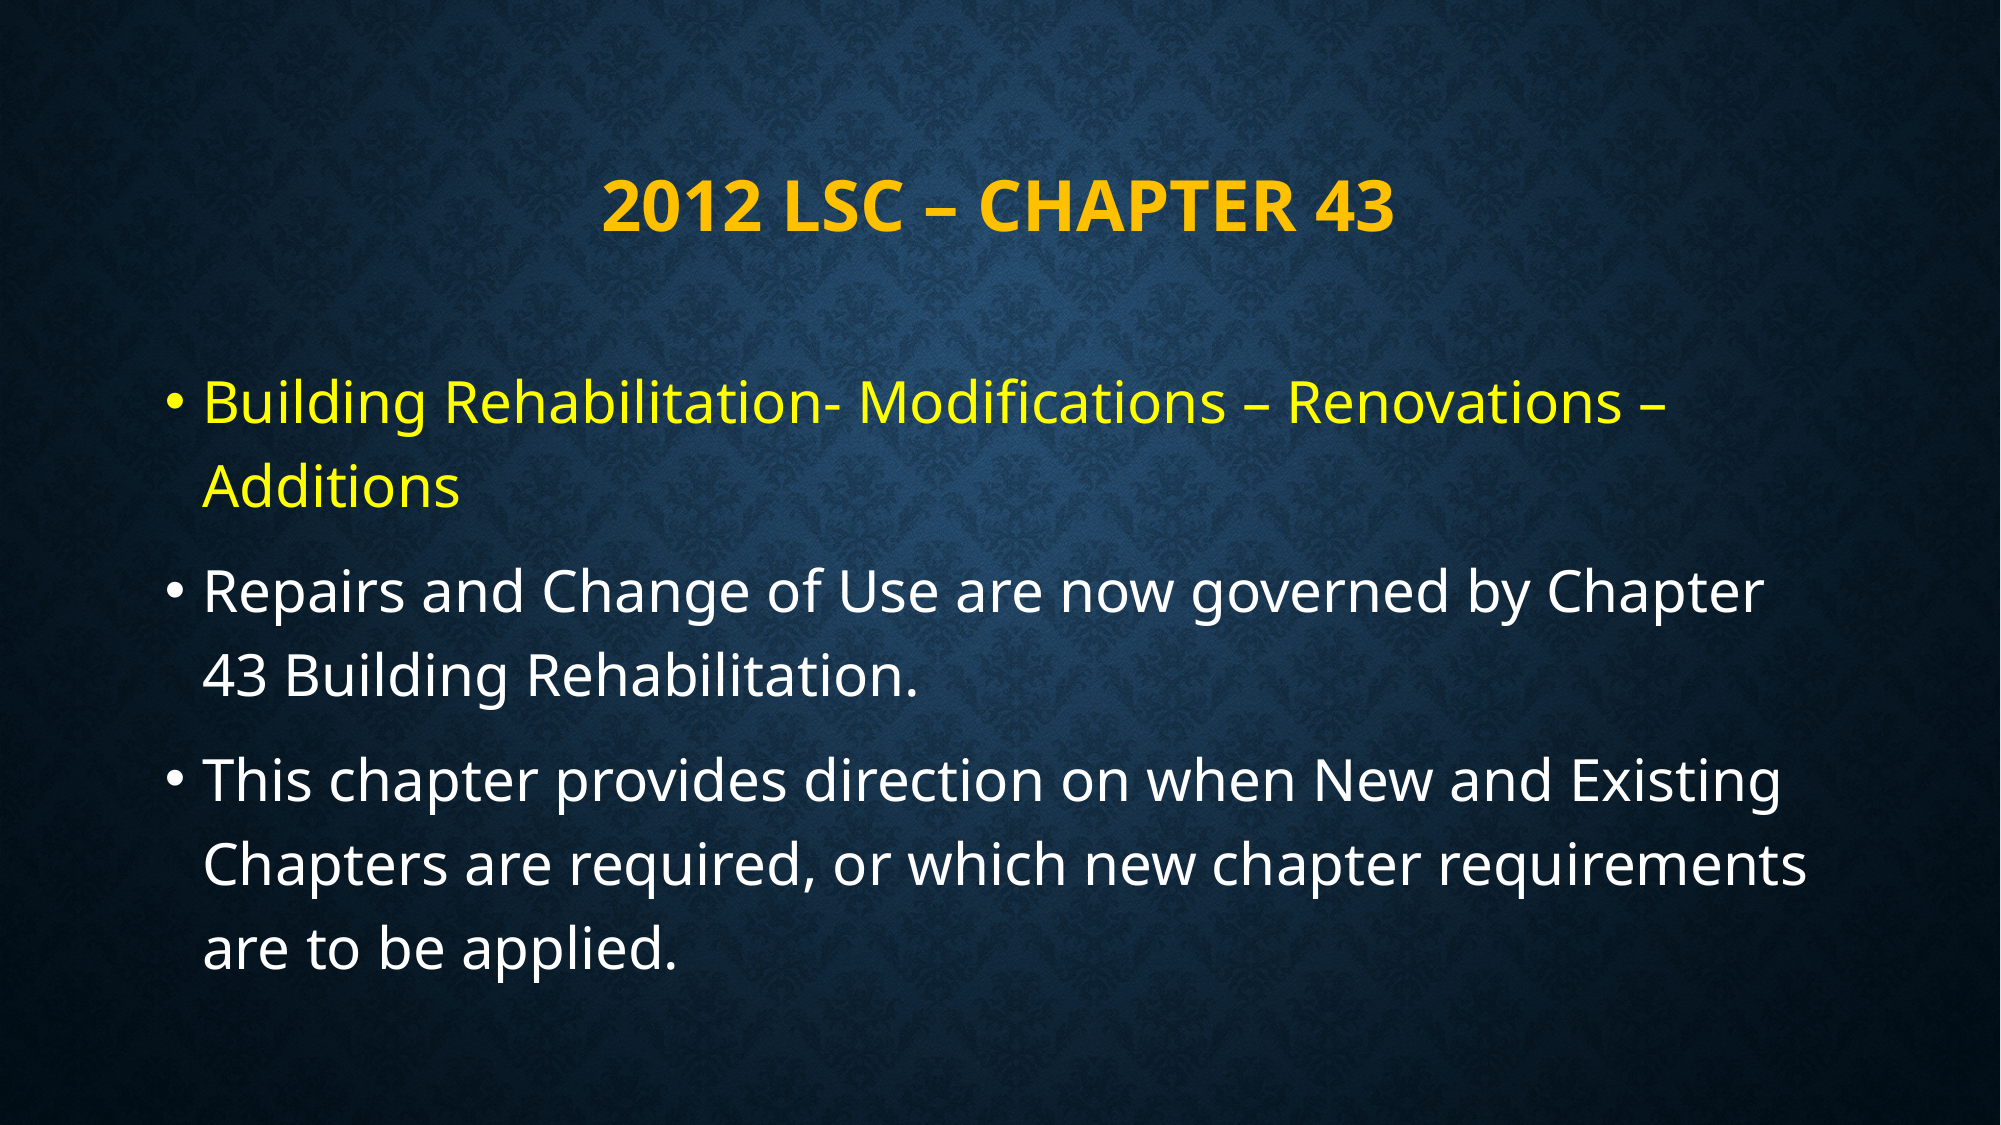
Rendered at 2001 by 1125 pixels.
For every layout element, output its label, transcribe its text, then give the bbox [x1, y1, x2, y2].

title 2012 lsc – Chapter 43 [149, 99, 1849, 318]
list Building Rehabilitation- Modifications – Renovations – Additions Repairs and Change of Use are now governed by Chapter 43 Building Rehabilitation. This chapter provides direction on when New and Existing Chapters are required, or which new chapter requirements are to be applied. [149, 343, 1849, 950]
